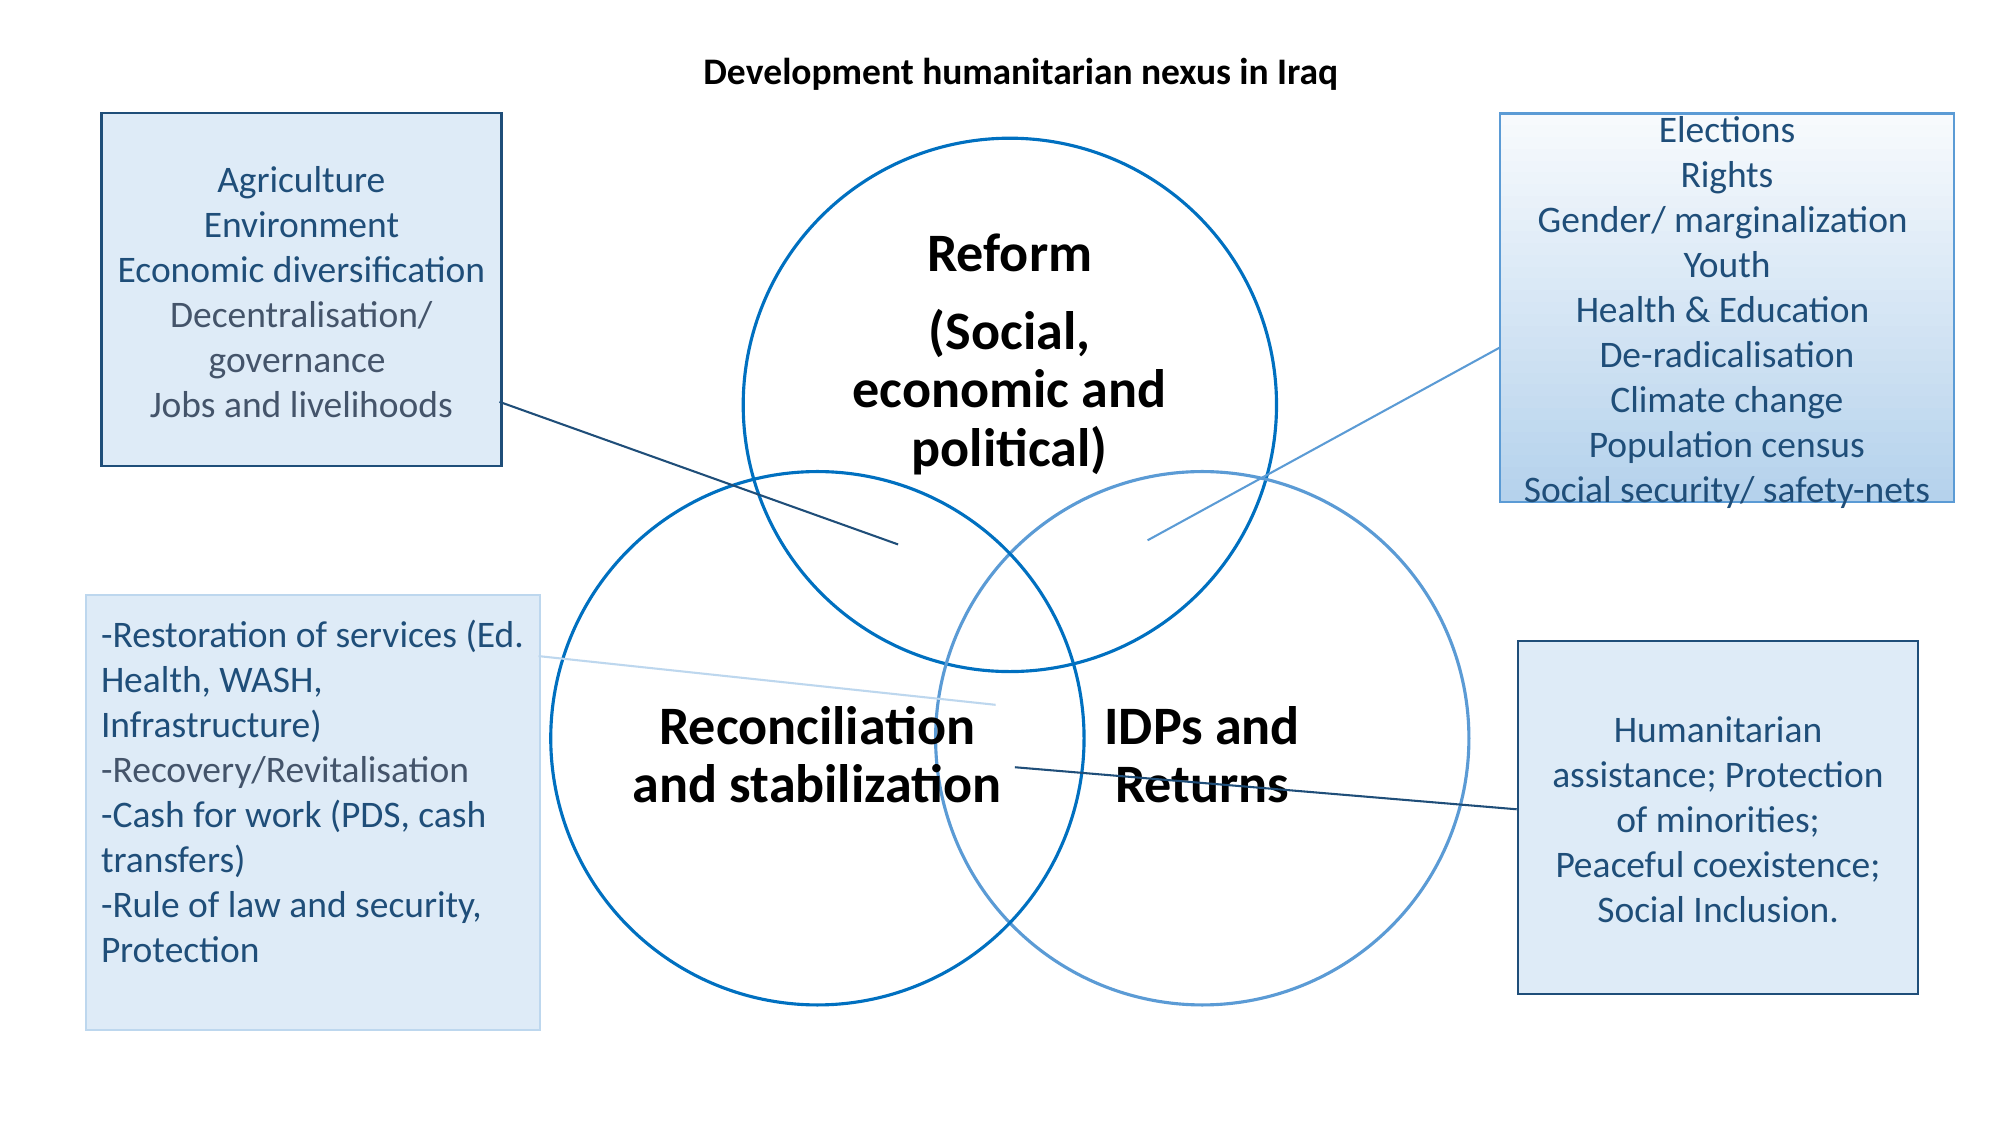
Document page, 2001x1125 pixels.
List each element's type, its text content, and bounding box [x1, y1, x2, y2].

text_box Agriculture Environment Economic diversification Decentralisation/ governance Jobs and livelihoods [100, 112, 503, 467]
text_box -Restoration of services (Ed. Health, WASH, Infrastructure) -Recovery/Revitalisation -Cash for work (PDS, cash transfers) -Rule of law and security, Protection [85, 594, 541, 1031]
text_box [394, 127, 1625, 1016]
text_box Elections Rights Gender/ marginalization Youth Health & Education De-radicalisation Climate change Population census Social security/ safety-nets [1499, 112, 1955, 503]
text_box Humanitarian assistance; Protection of minorities; Peaceful coexistence; Social Inclusion. [1625, 640, 1919, 995]
text_box Development humanitarian nexus in Iraq [688, 39, 1519, 99]
